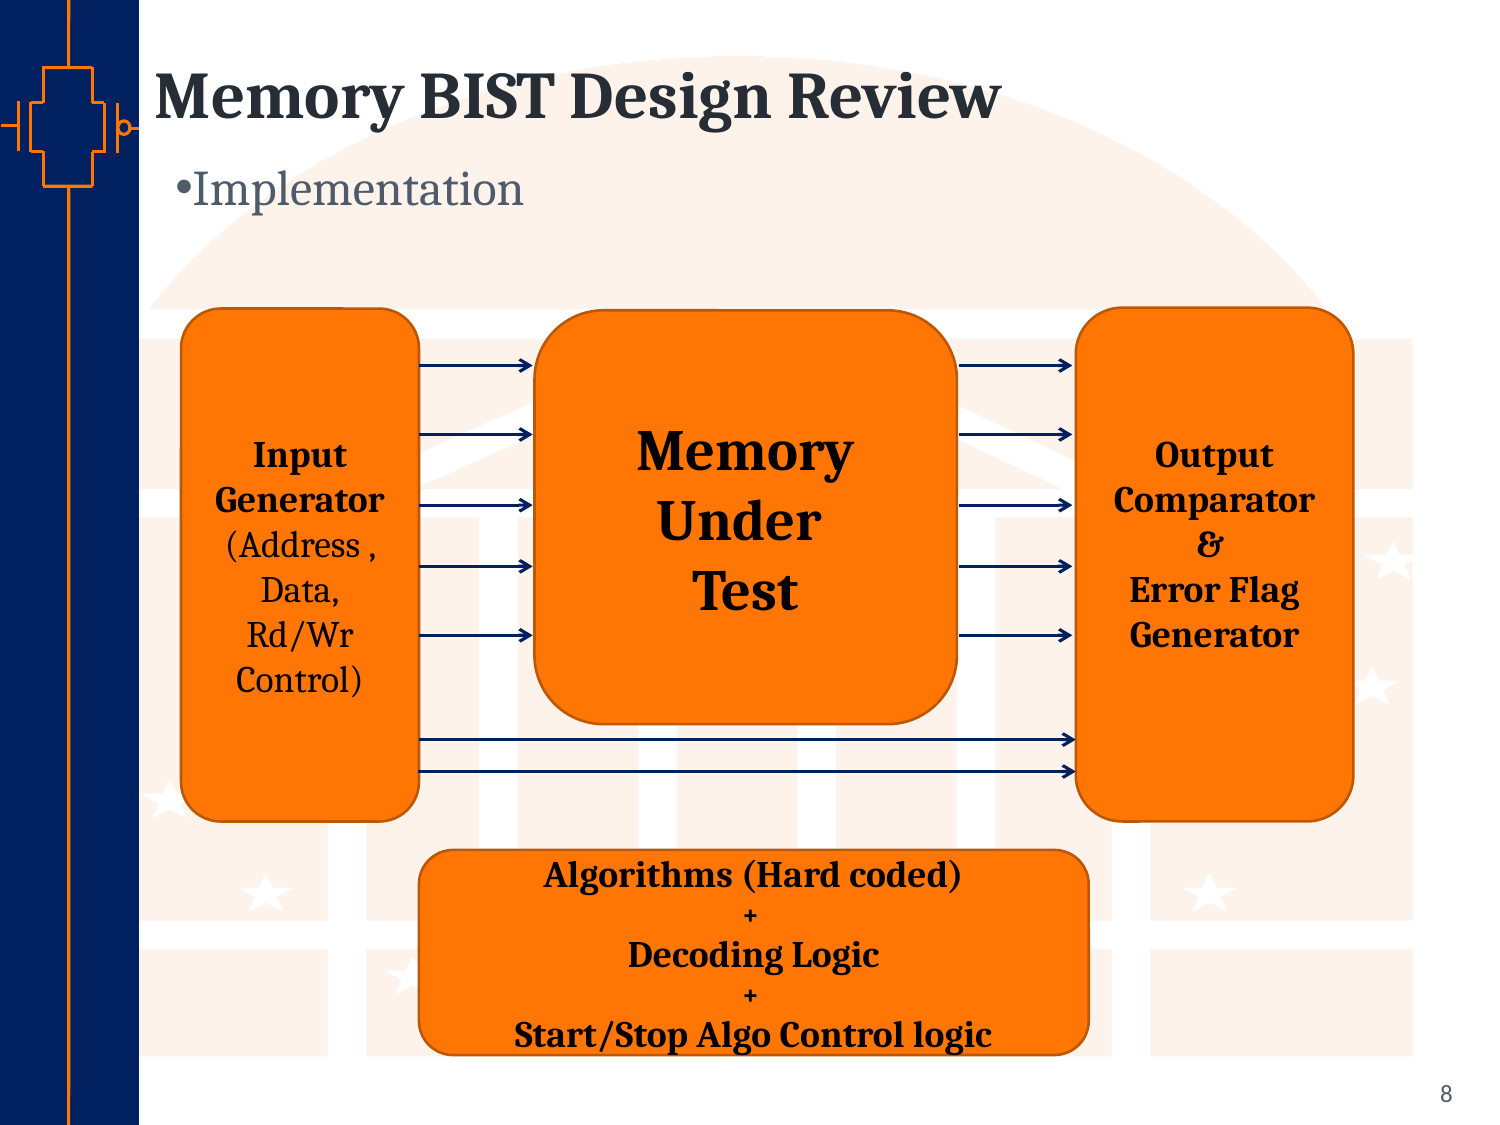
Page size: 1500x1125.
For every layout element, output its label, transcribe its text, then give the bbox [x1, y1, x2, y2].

text_box Algorithms (Hard coded) + Decoding Logic + Start/Stop Algo Control logic [417, 848, 1091, 1057]
text_box Input Generator (Address , Data, Rd/Wr Control) [179, 307, 421, 823]
slide_number 8 [1425, 1062, 1488, 1123]
list Implementation [160, 148, 1472, 1054]
text_box Memory Under Test [533, 308, 959, 726]
title Memory BIST Design Review [139, 0, 1500, 140]
text_box Output Comparator & Error Flag Generator [1074, 306, 1355, 823]
